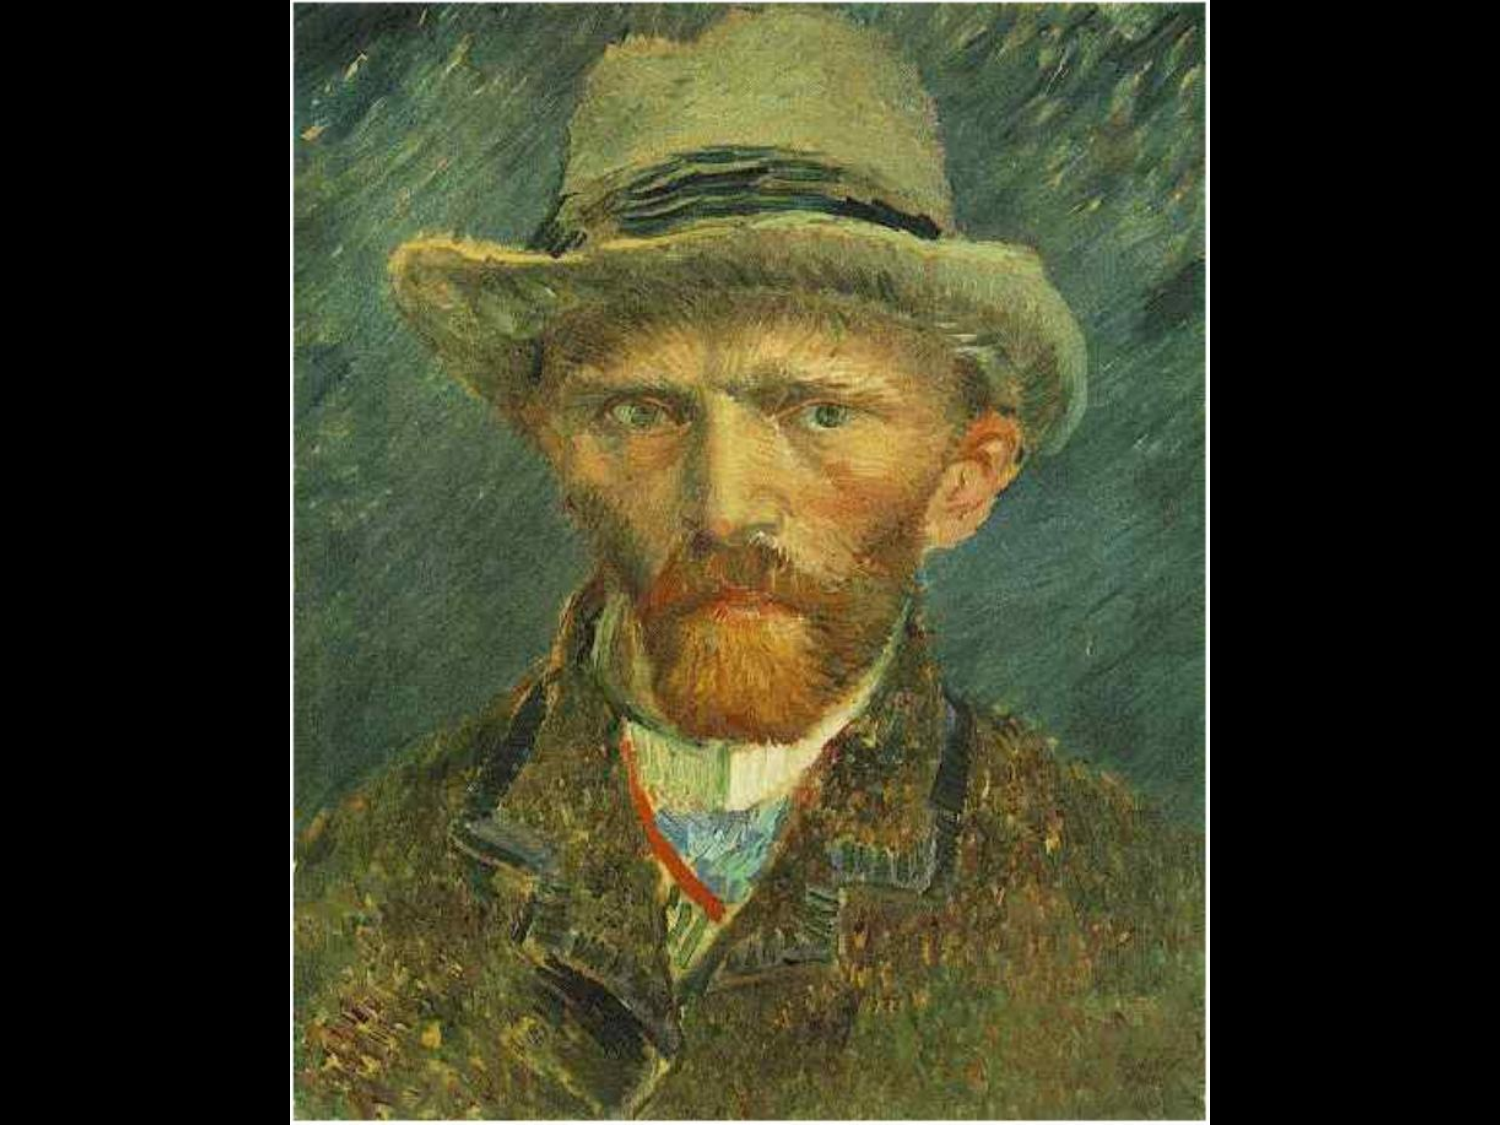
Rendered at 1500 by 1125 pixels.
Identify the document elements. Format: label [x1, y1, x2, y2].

picture [290, 0, 1210, 1125]
